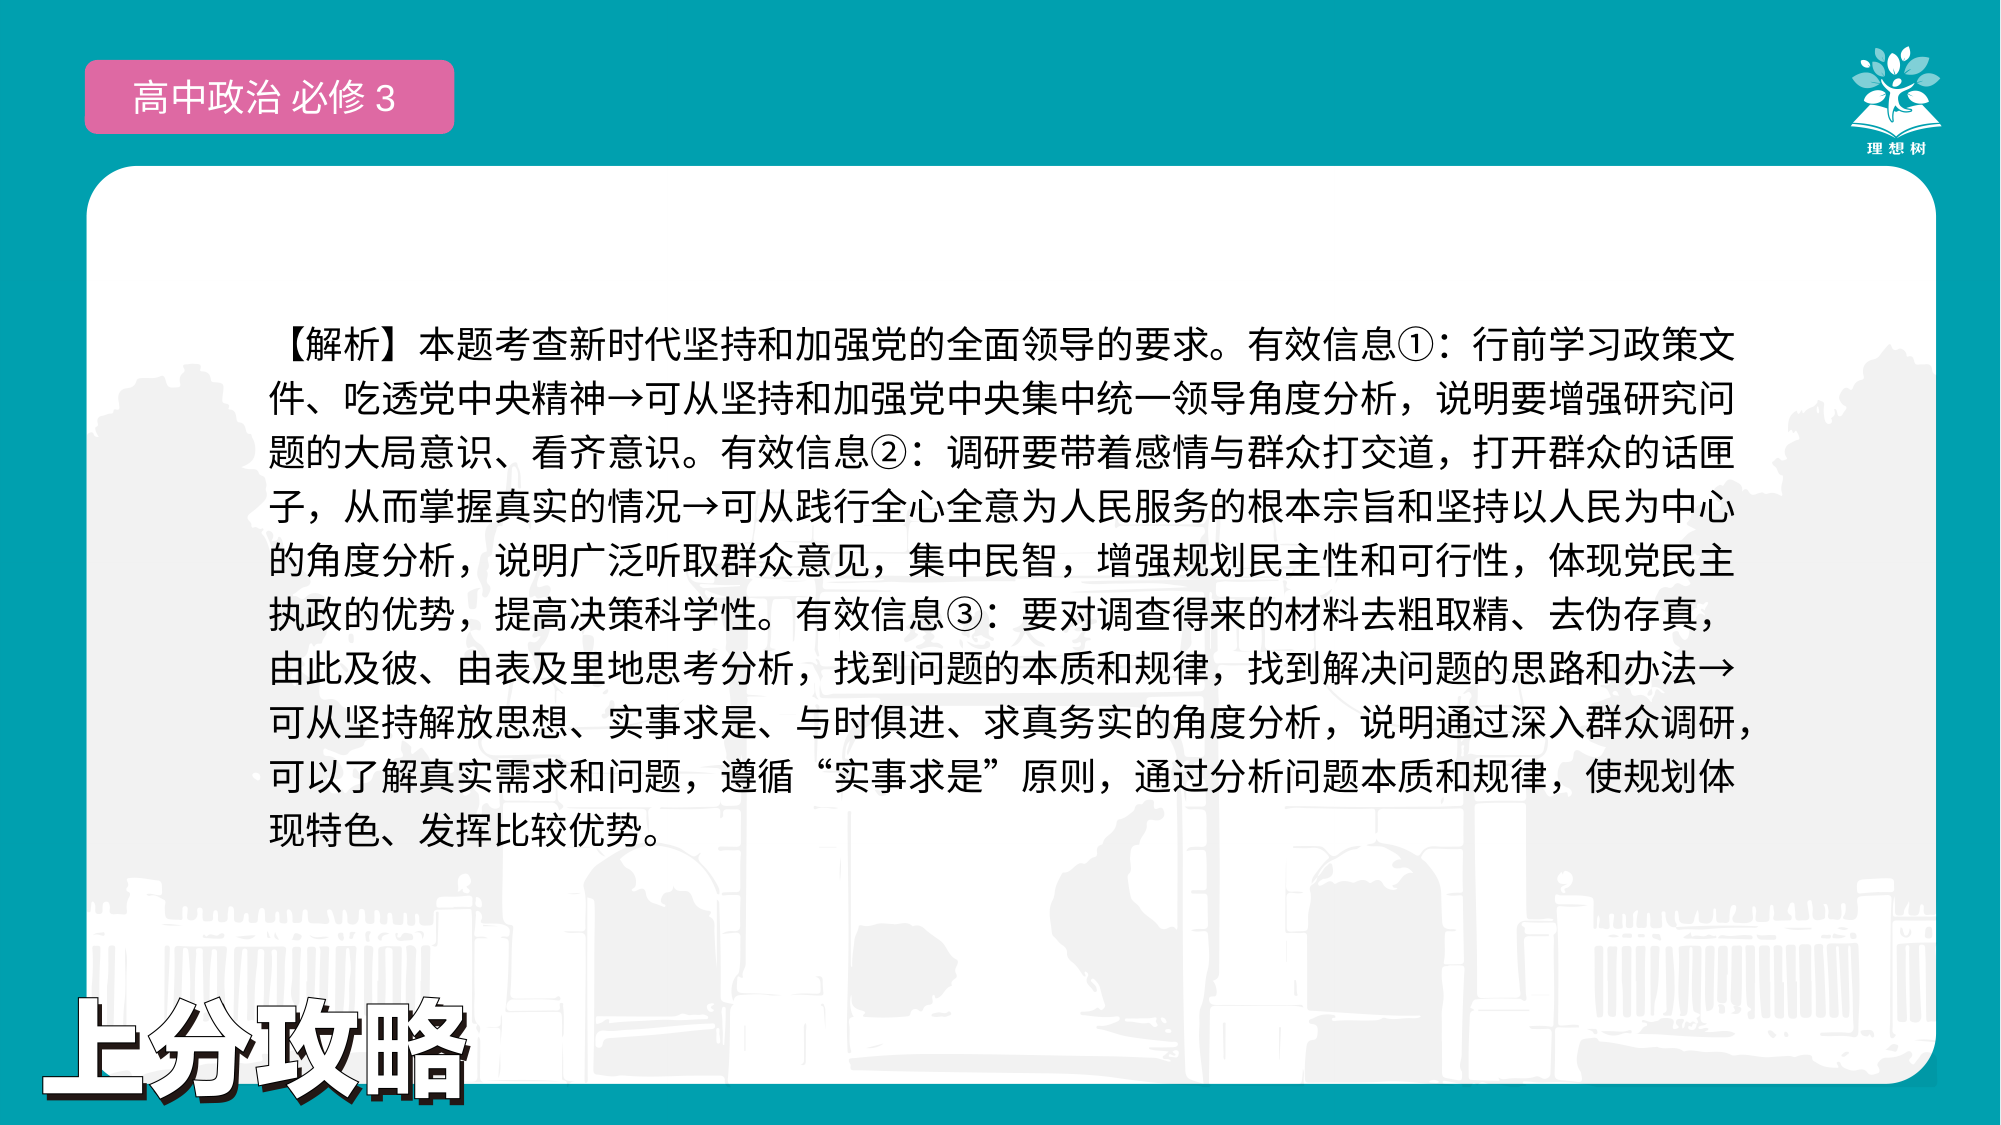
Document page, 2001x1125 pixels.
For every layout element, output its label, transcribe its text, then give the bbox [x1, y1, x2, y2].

text_box 【解析】本题考查新时代坚持和加强党的全面领导的要求。有效信息①：行前学习政策文件、吃透党中央精神→可从坚持和加强党中央集中统一领导角度分析，说明要增强研究问题的大局意识、看齐意识。有效信息②：调研要带着感情与群众打交道，打开群众的话匣子，从而掌握真实的情况→可从践行全心全意为人民服务的根本宗旨和坚持以人民为中心的角度分析，说明广泛听取群众意见，集中民智，增强规划民主性和可行性，体现党民主执政的优势，提高决策科学性。有效信息③：要对调查得来的材料去粗取精、去伪存真，由此及彼、由表及里地思考分析，找到问题的本质和规律，找到解决问题的思路和办法→可从坚持解放思想、实事求是、与时俱进、求真务实的角度分析，说明通过深入群众调研，可以了解真实需求和问题，遵循“实事求是”原则，通过分析问题本质和规律，使规划体现特色、发挥比较优势。 [253, 304, 1751, 860]
text_box 高中政治 必修3 [83, 58, 456, 135]
picture [0, 0, 2001, 1125]
